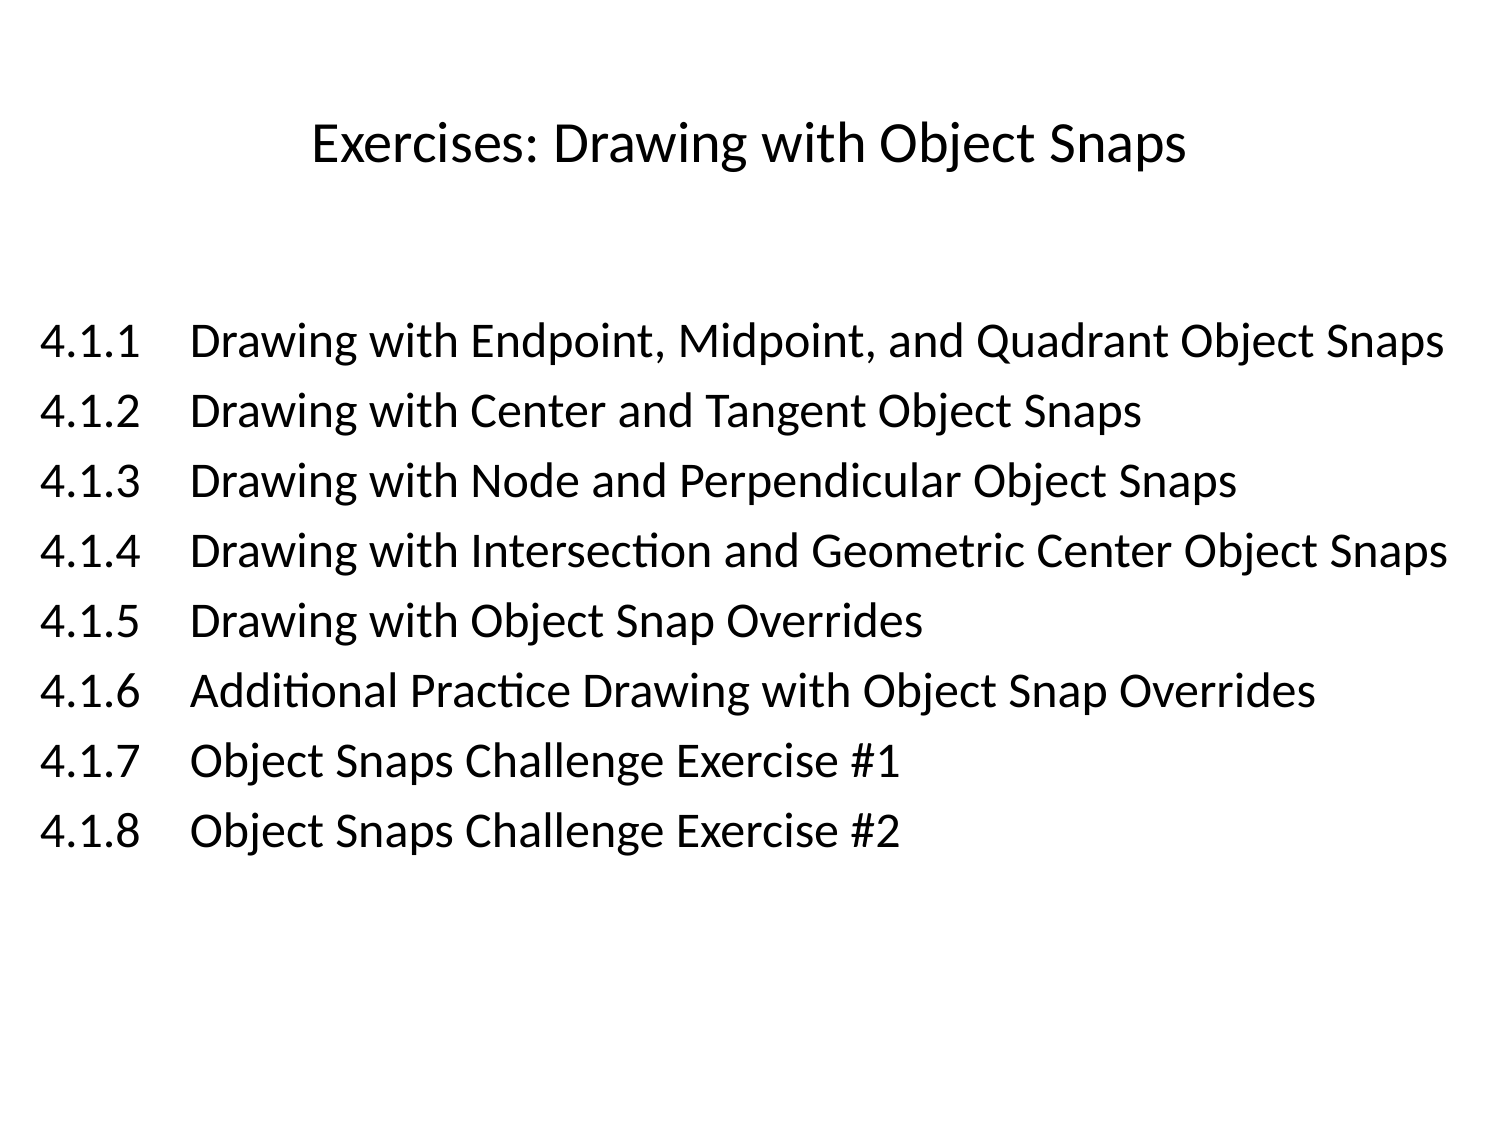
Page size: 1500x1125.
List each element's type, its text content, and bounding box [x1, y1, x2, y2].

list 4.1.1 Drawing with Endpoint, Midpoint, and Quadrant Object Snaps 4.1.2 Drawing with Center and Tangent Object Snaps 4.1.3 Drawing with Node and Perpendicular Object Snaps 4.1.4 Drawing with Intersection and Geometric Center Object Snaps 4.1.5 Drawing with Object Snap Overrides 4.1.6 Additional Practice Drawing with Object Snap Overrides 4.1.7 Object Snaps Challenge Exercise #1 4.1.8 Object Snaps Challenge Exercise #2 [24, 299, 1475, 1075]
title Exercises: Drawing with Object Snaps [75, 45, 1425, 233]
